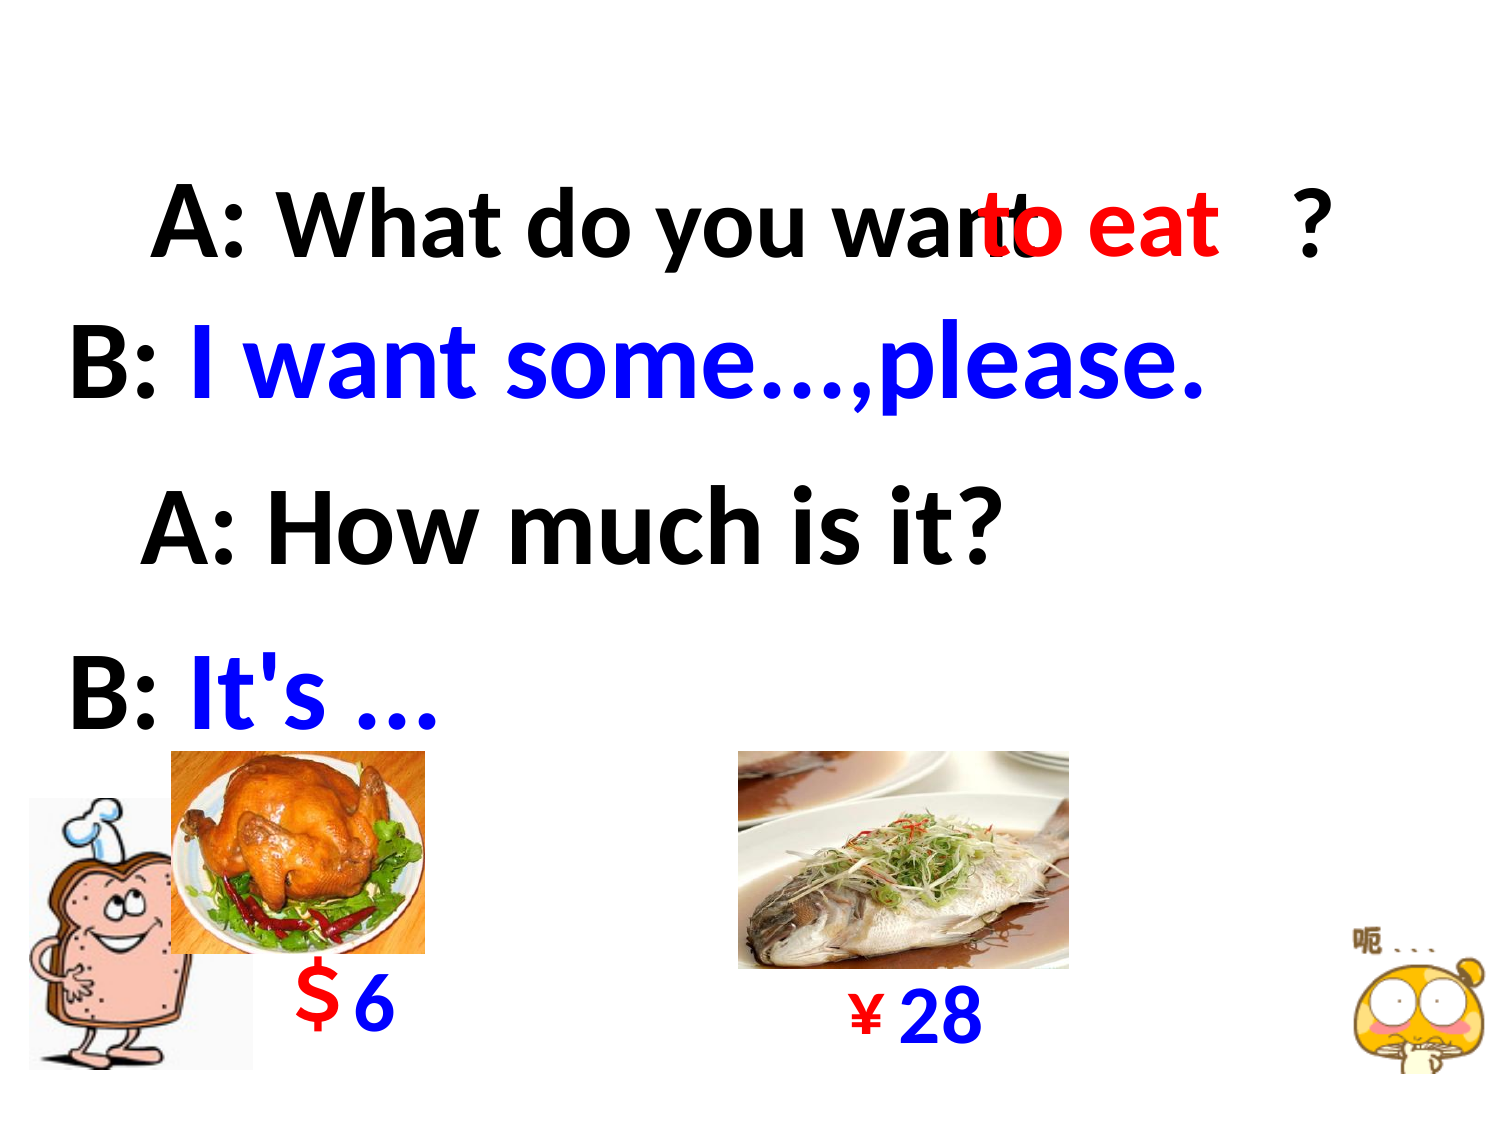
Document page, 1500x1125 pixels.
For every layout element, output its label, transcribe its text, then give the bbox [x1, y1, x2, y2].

text_box ¥ [832, 977, 880, 1057]
text_box to eat [962, 149, 1236, 284]
picture [737, 751, 1070, 969]
text_box A: What do you want ? [136, 137, 1352, 279]
text_box B: I want some...,please. [53, 279, 1471, 564]
text_box B: It's ... [53, 609, 583, 895]
text_box 28 [884, 977, 999, 1068]
picture [29, 751, 425, 1070]
text_box ＄ [265, 963, 371, 1046]
text_box 6 [338, 963, 411, 1056]
picture [1340, 916, 1498, 1074]
text_box A: How much is it? [125, 444, 1023, 594]
